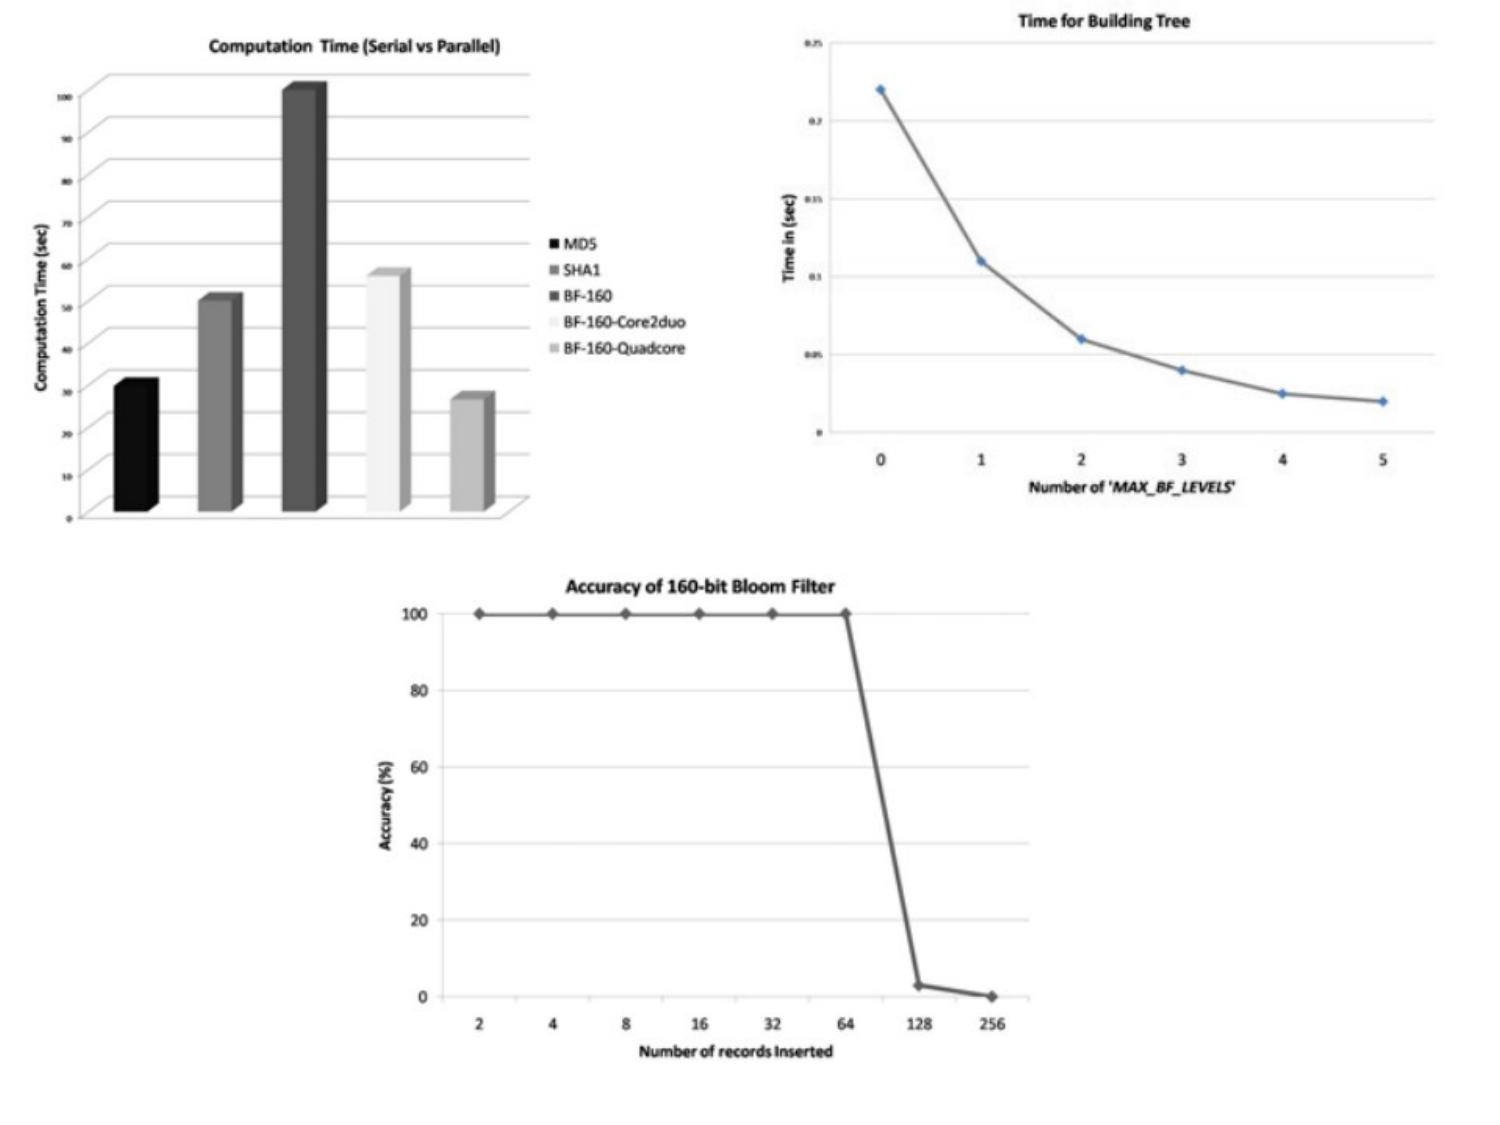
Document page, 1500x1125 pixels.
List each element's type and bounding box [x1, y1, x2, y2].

picture [0, 0, 708, 543]
picture [359, 562, 1094, 1069]
picture [773, 0, 1449, 512]
